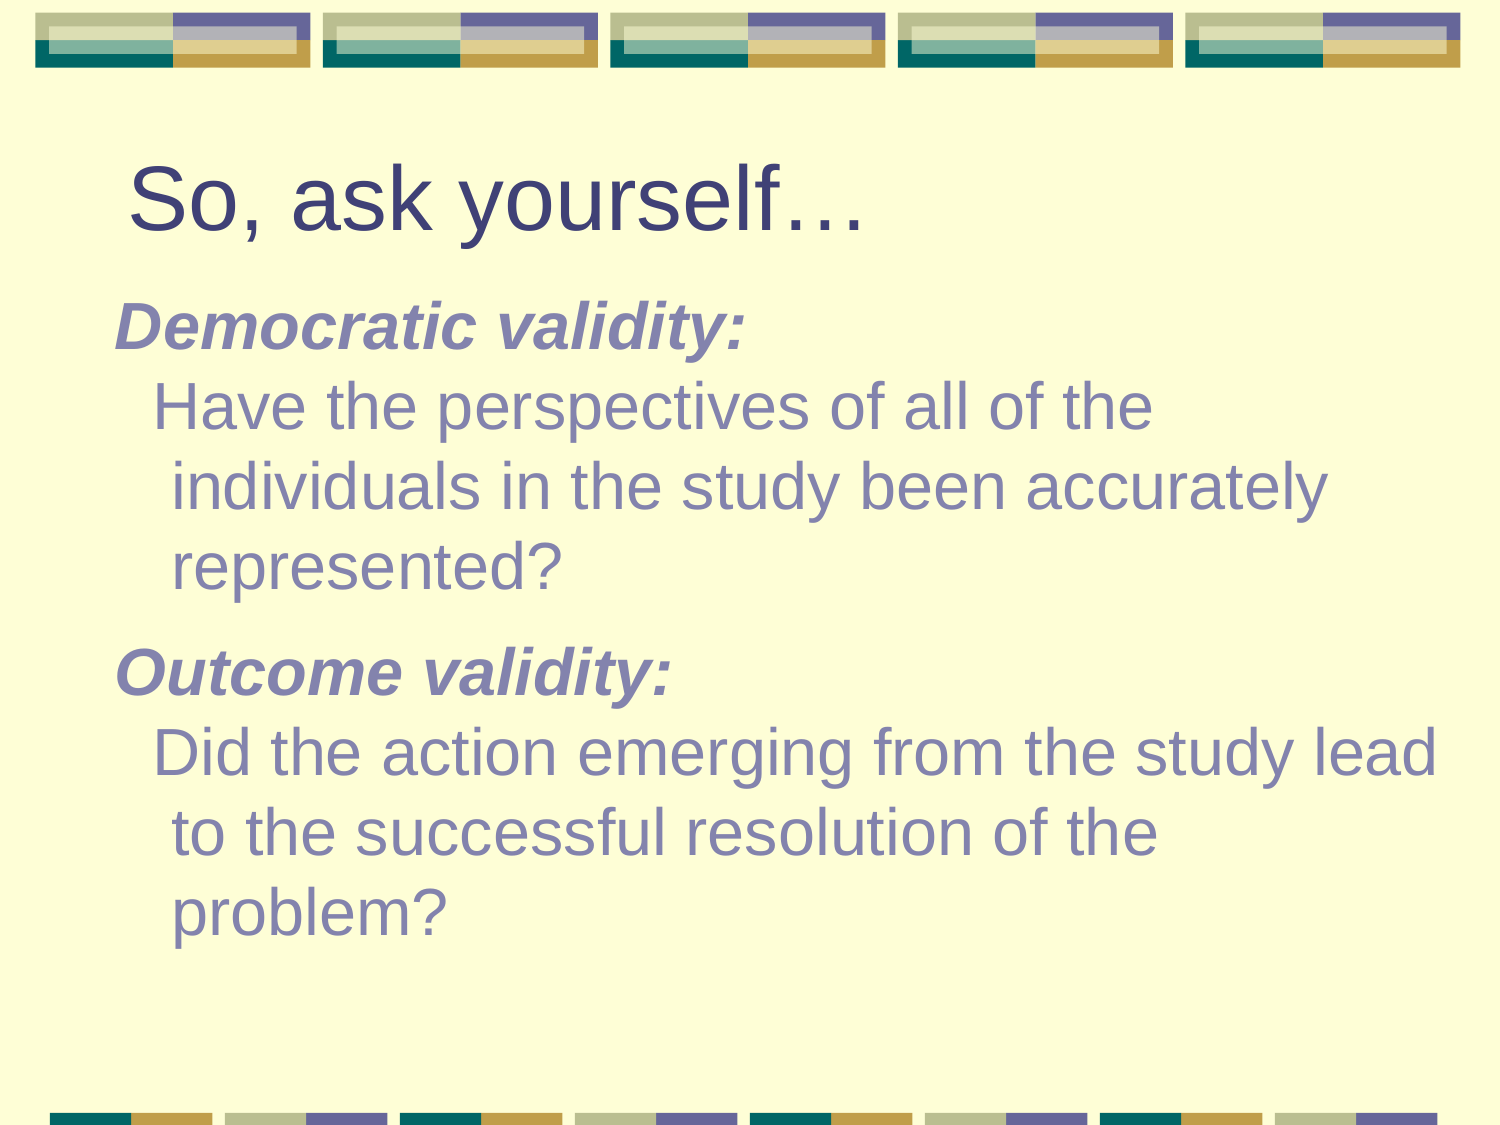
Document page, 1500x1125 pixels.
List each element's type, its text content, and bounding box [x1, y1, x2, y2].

list Democratic validity: Have the perspectives of all of the individuals in the study been accurately represented? Outcome validity: Did the action emerging from the study lead to the successful resolution of the problem? [99, 274, 1463, 1013]
title So, ask yourself… [112, 99, 1388, 274]
